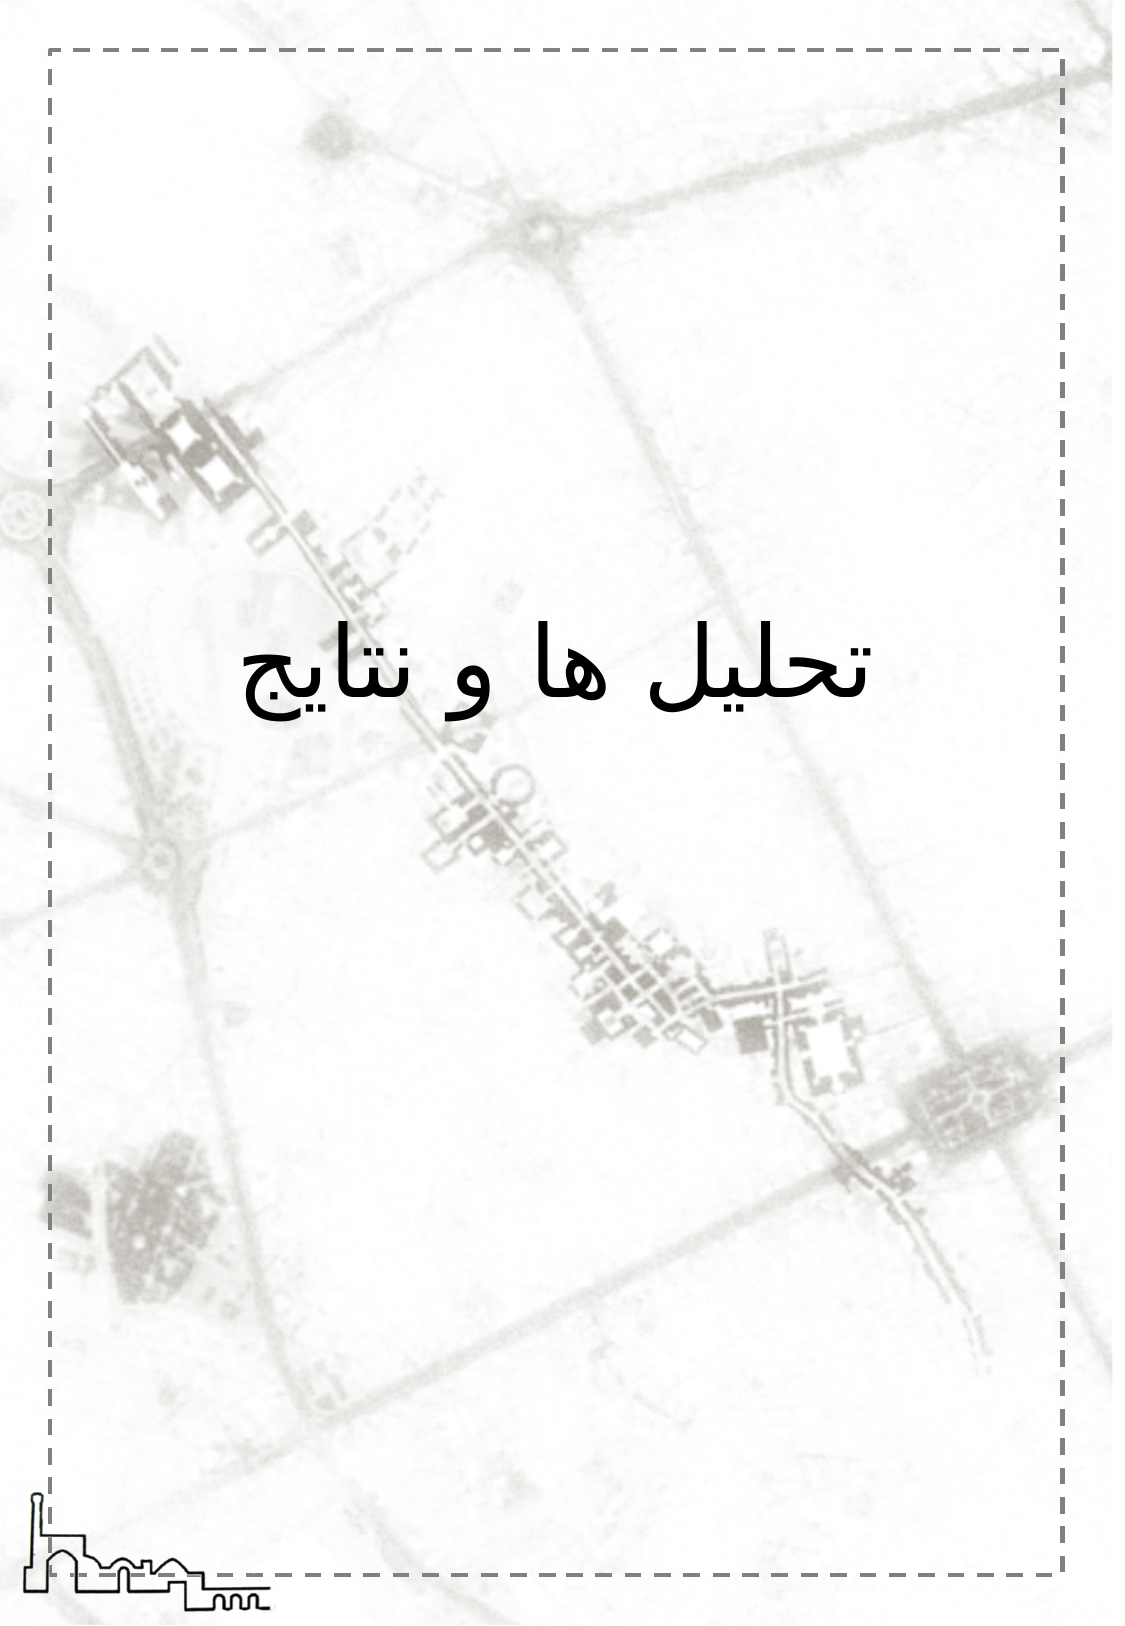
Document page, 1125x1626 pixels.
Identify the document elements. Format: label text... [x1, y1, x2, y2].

text_box تحلیل ها و نتایج [48, 48, 1065, 254]
picture [0, 255, 1125, 1369]
text_box تحلیل ها و نتایج [48, 1378, 1065, 1577]
picture [13, 1419, 276, 1625]
